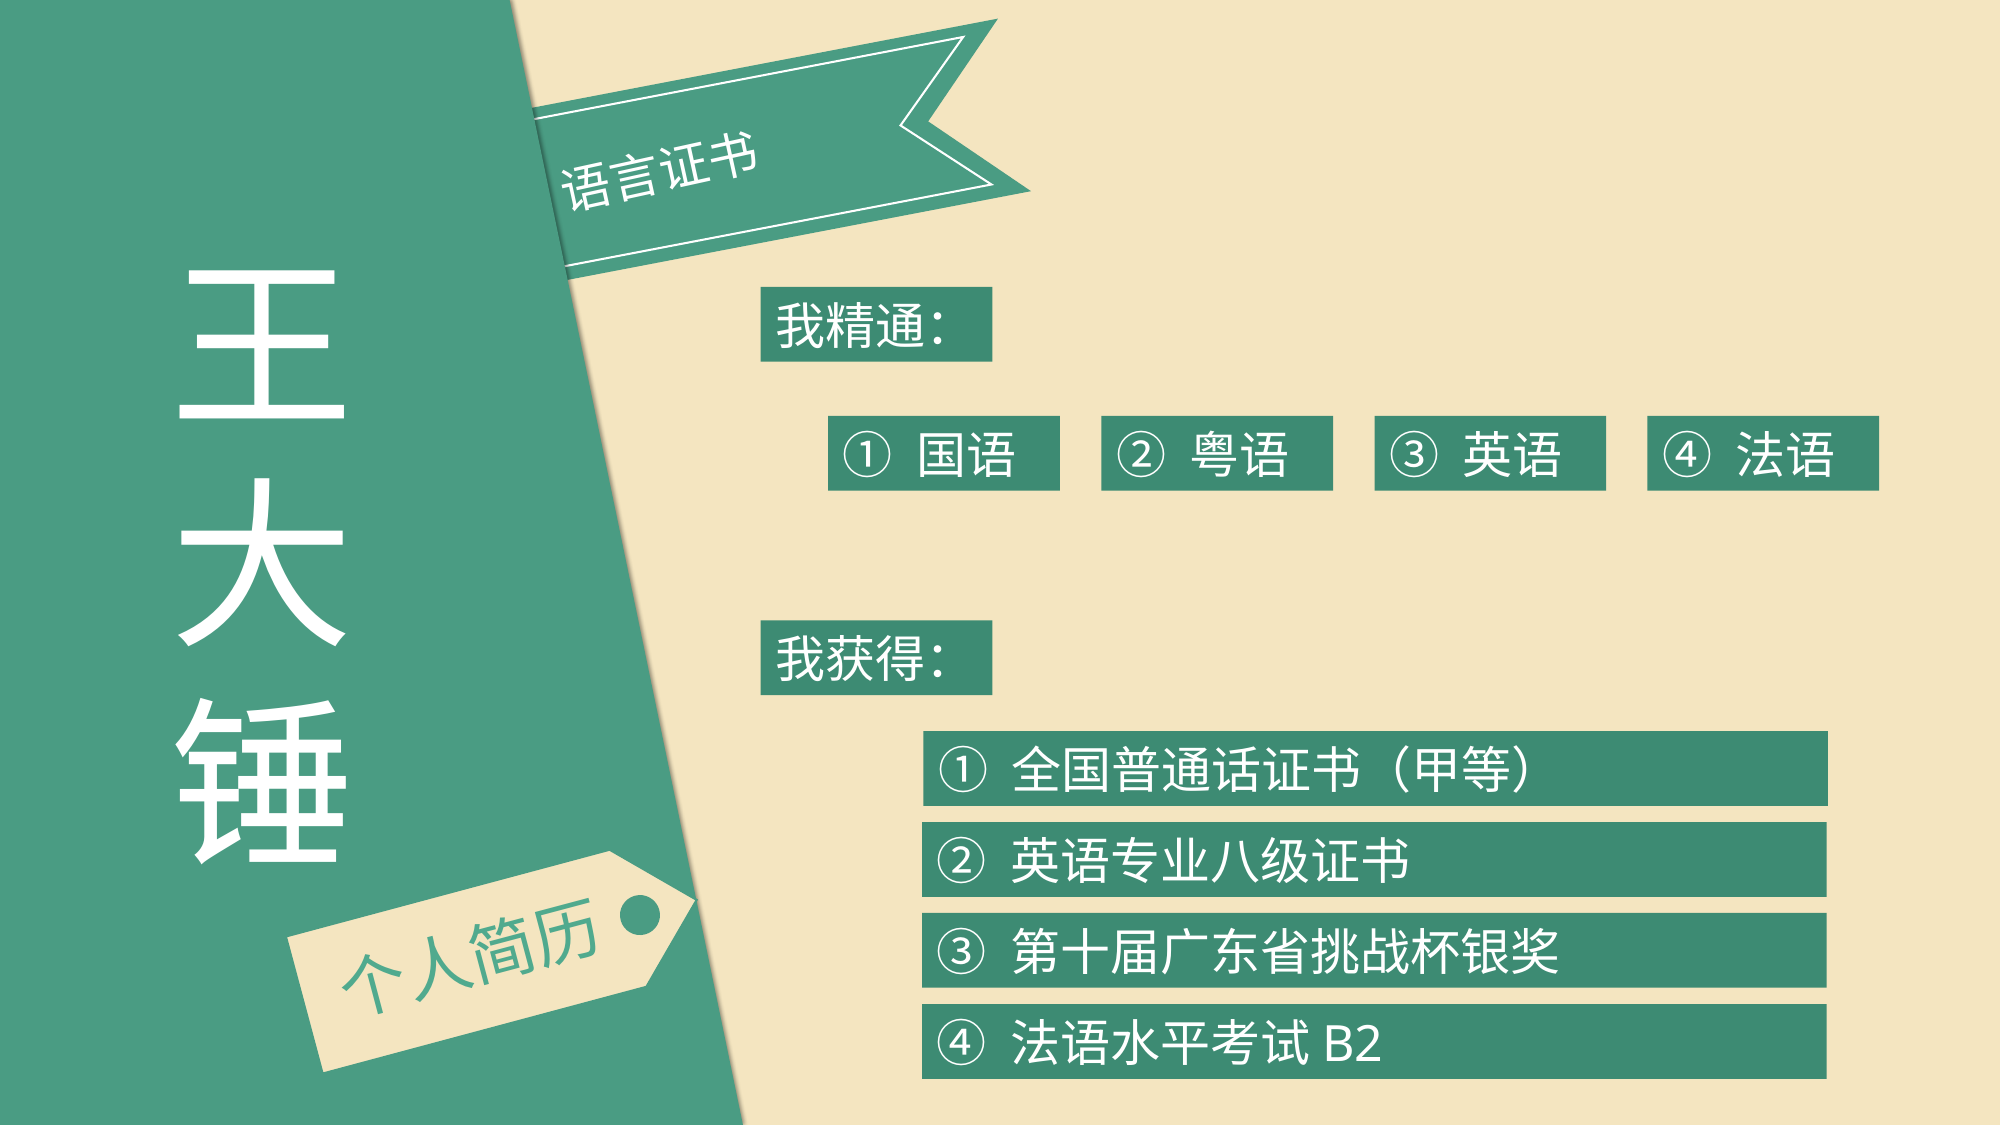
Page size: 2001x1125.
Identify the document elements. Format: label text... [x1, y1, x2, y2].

text_box ② 英语专业八级证书 [922, 822, 1827, 897]
text_box ④ 法语 [1647, 415, 1880, 491]
text_box ③ 英语 [1374, 415, 1607, 491]
text_box 个人简历 [314, 868, 641, 1041]
text_box ② 粤语 [1101, 415, 1334, 491]
text_box 我获得： [760, 620, 993, 696]
text_box 王 大 锤 [155, 221, 369, 897]
text_box ① 全国普通话证书（甲等） [923, 731, 1828, 806]
text_box ① 国语 [828, 415, 1060, 491]
text_box ④ 法语水平考试B2 [922, 1004, 1827, 1079]
text_box ③ 第十届广东省挑战杯银奖 [922, 912, 1827, 988]
text_box [284, 848, 699, 1075]
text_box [504, 66, 1017, 241]
text_box [0, 0, 745, 1125]
text_box 我精通： [760, 286, 993, 362]
